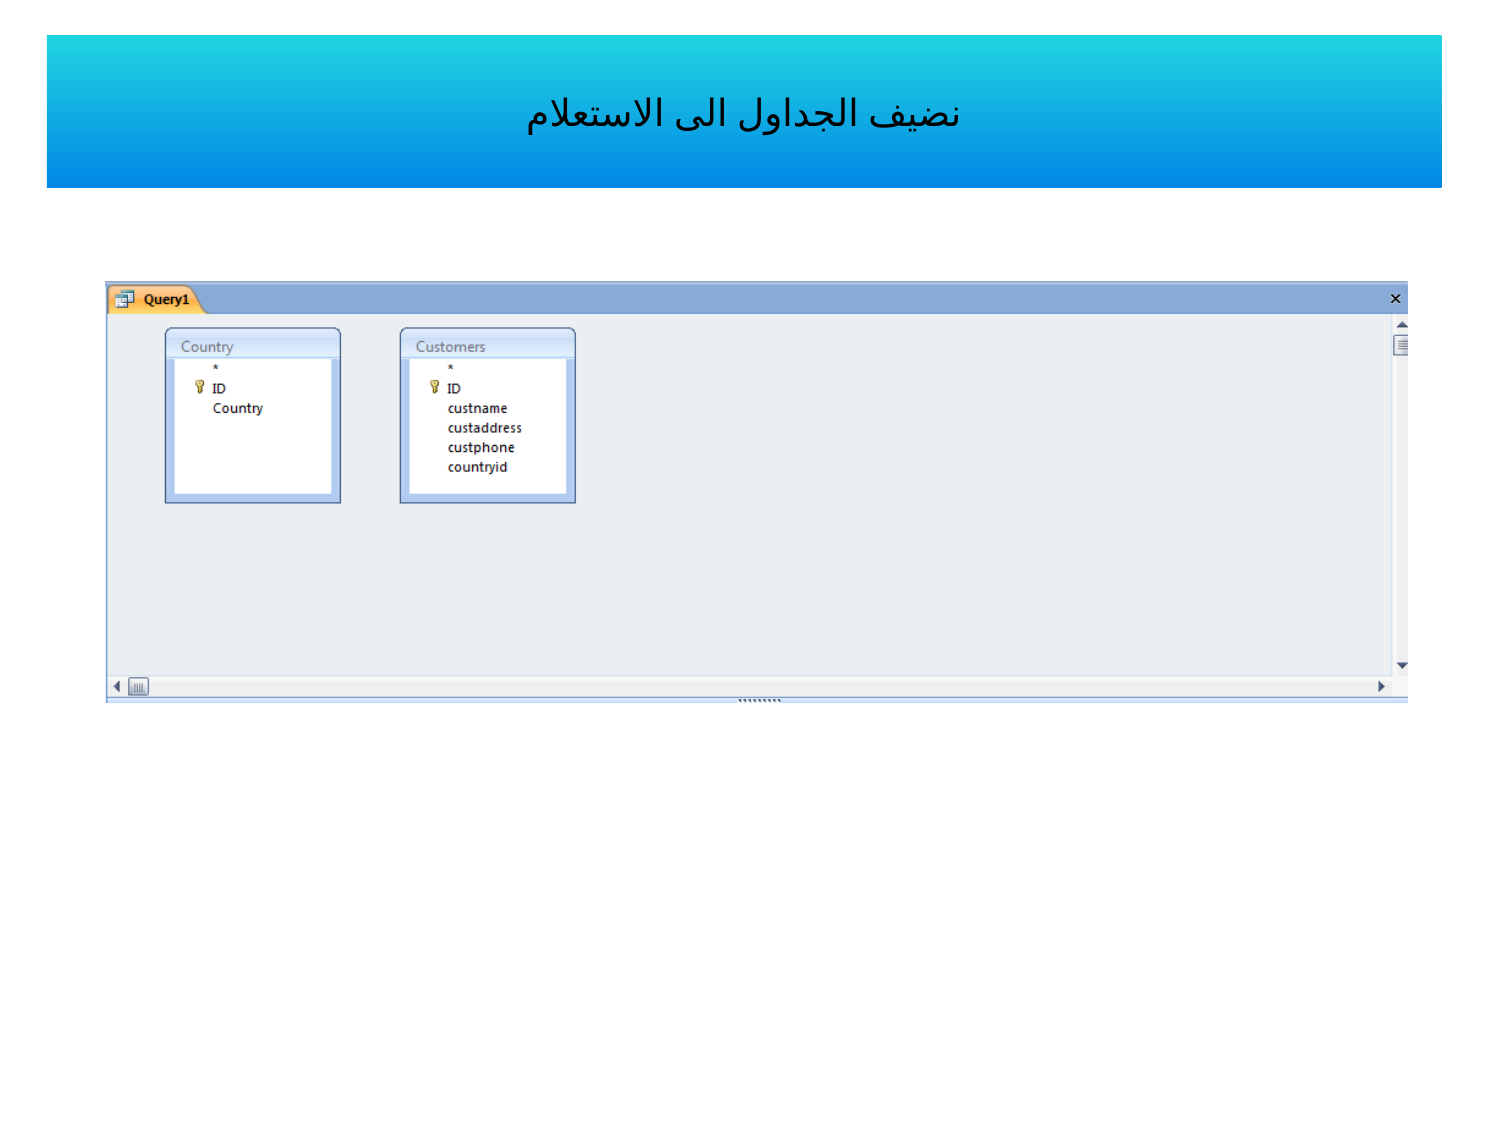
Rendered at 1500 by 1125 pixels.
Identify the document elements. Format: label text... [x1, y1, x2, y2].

title نضيف الجداول الى الاستعلام [46, 35, 1442, 188]
picture [105, 280, 1409, 704]
